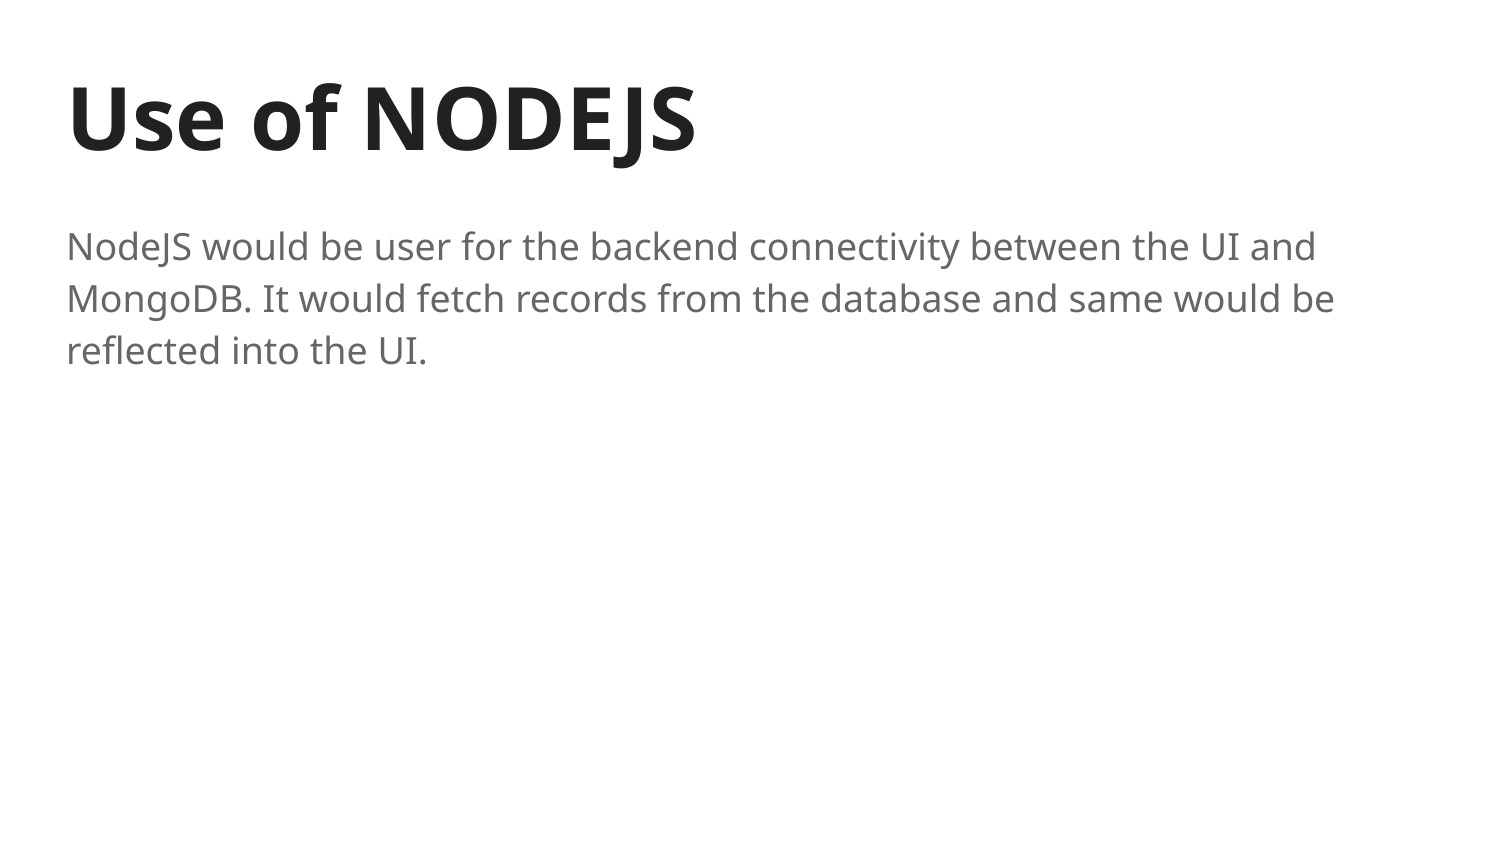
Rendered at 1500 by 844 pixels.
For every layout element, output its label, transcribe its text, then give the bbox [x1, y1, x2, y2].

title Use of NODEJS [51, 48, 1449, 180]
list NodeJS would be user for the backend connectivity between the UI and MongoDB. It would fetch records from the database and same would be reflected into the UI. [51, 201, 1449, 750]
